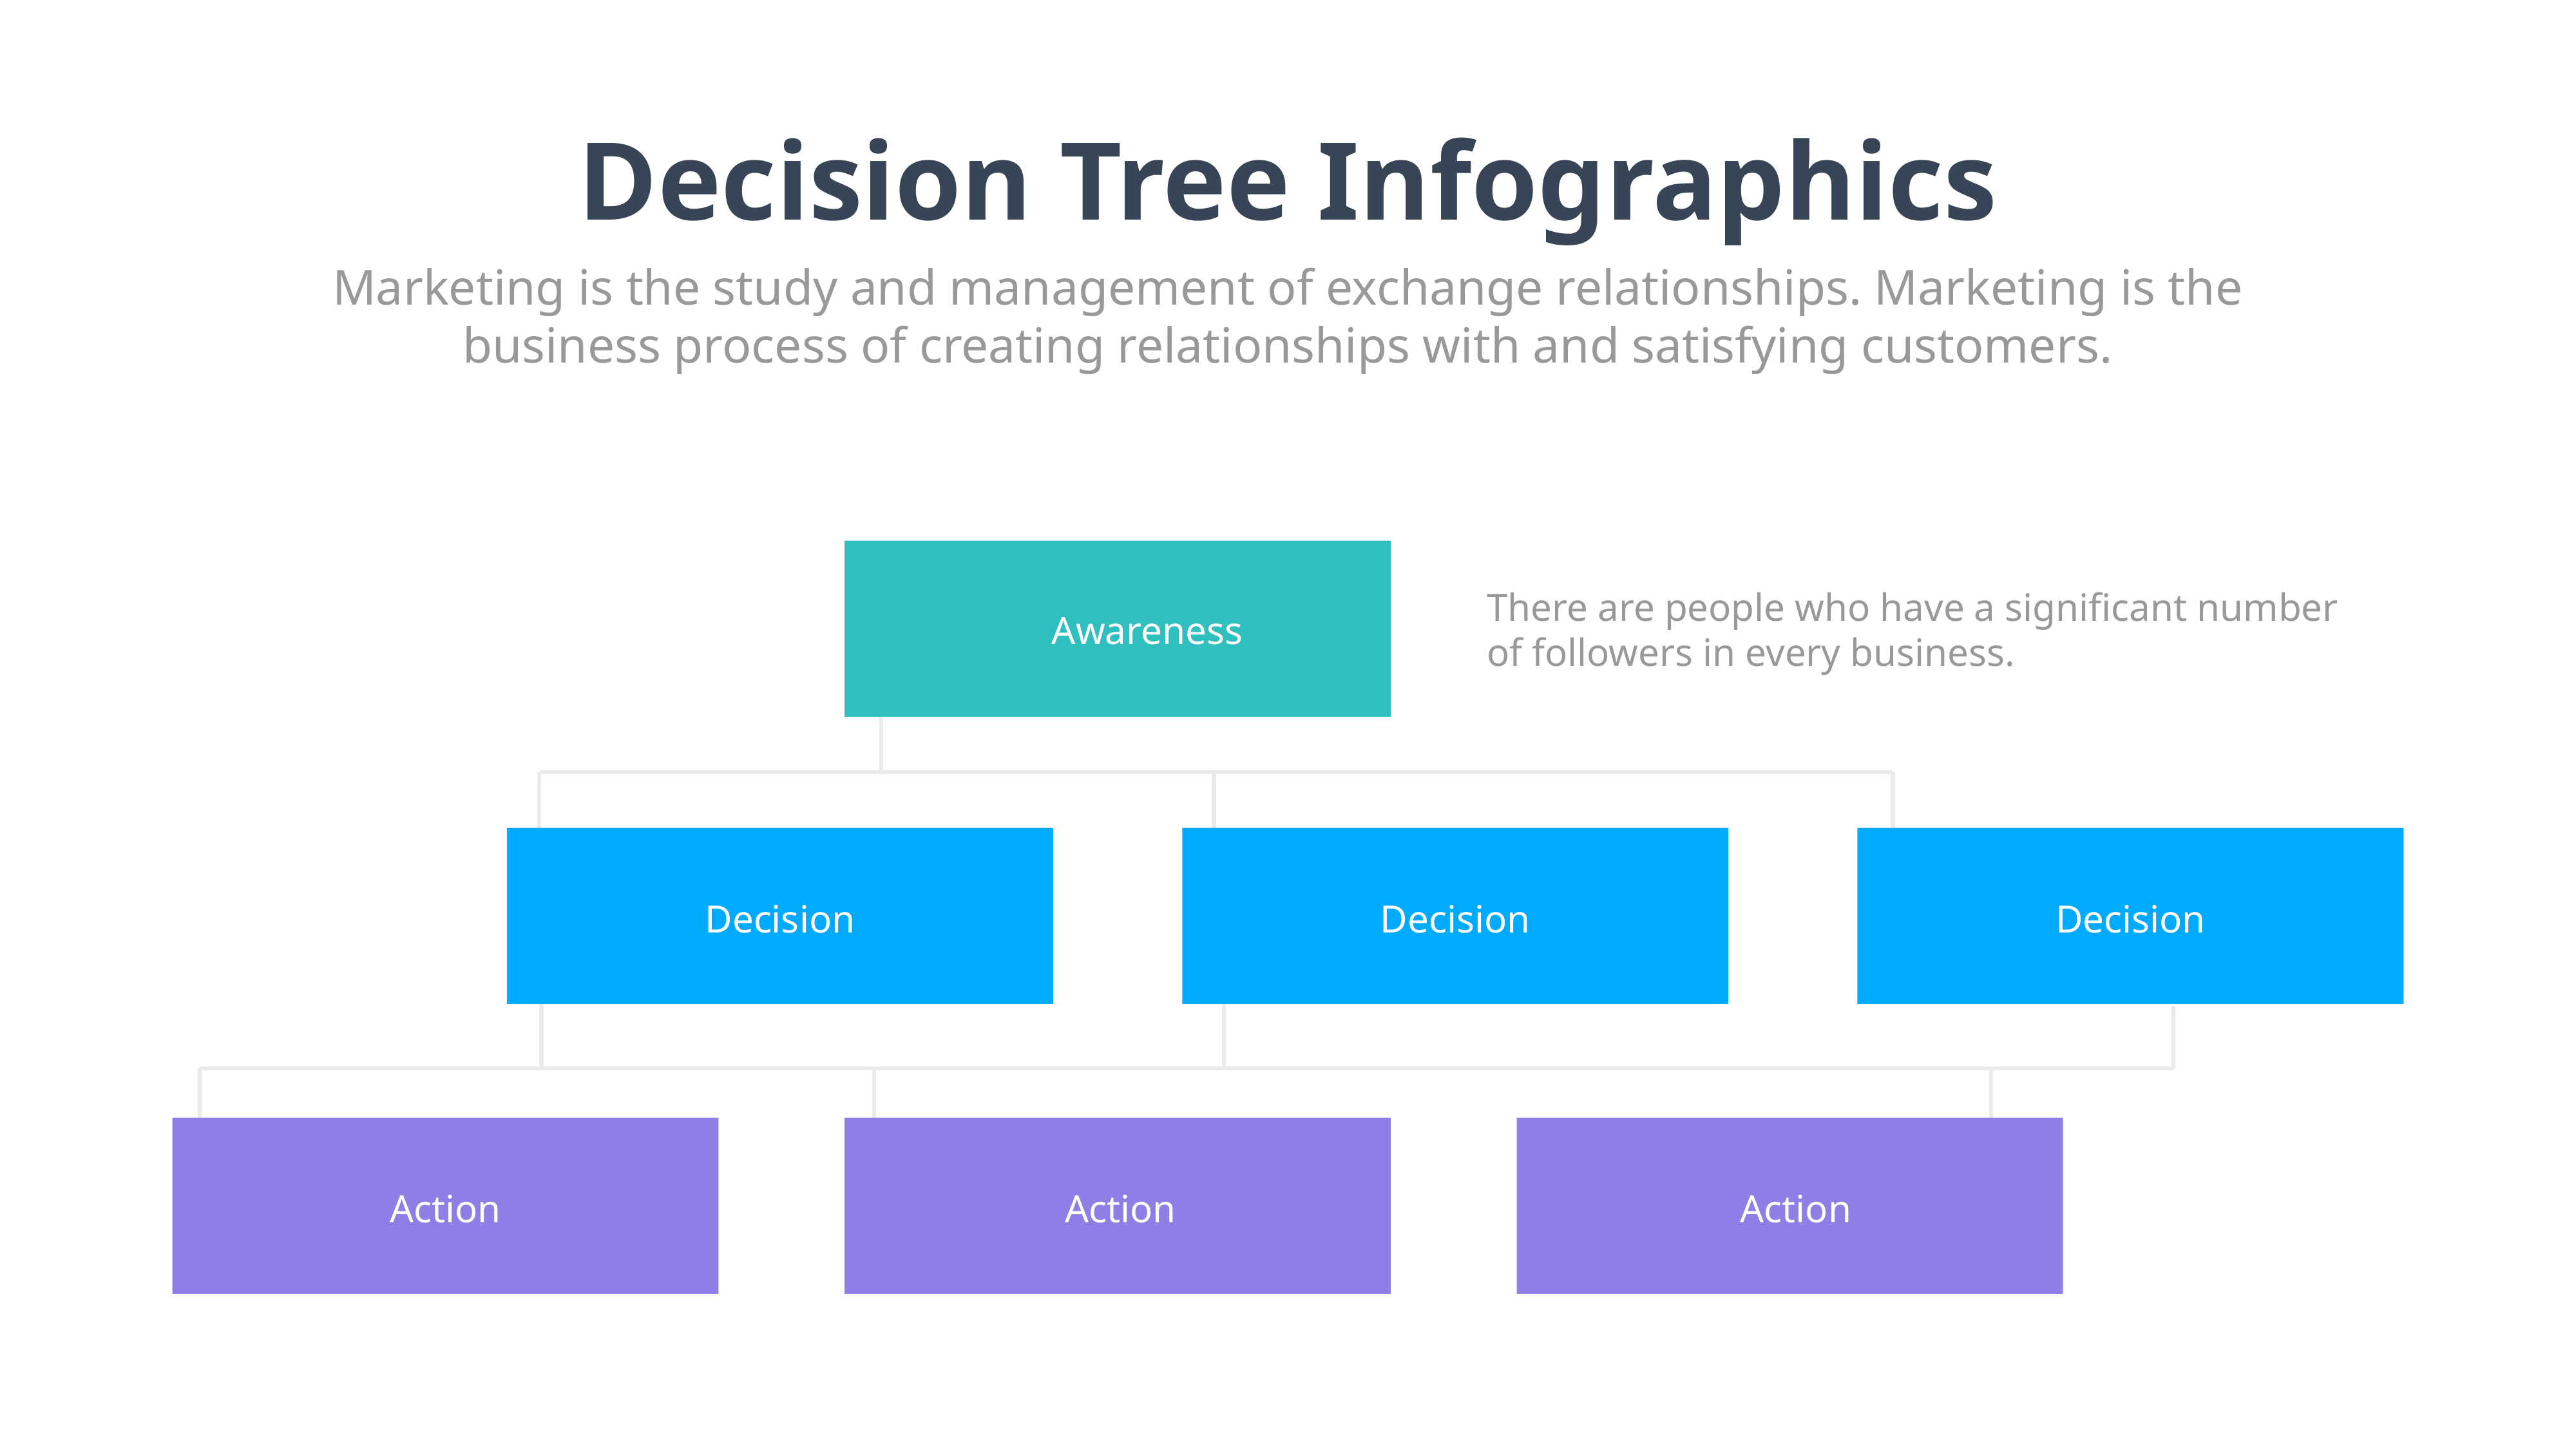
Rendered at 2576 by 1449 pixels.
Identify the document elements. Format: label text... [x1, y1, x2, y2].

text_box Decision Tree Infographics [568, 108, 2008, 247]
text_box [172, 540, 2404, 1294]
text_box Marketing is the study and management of exchange relationships. Marketing is the business process of creating relationships with and satisfying customers. [281, 251, 2295, 377]
